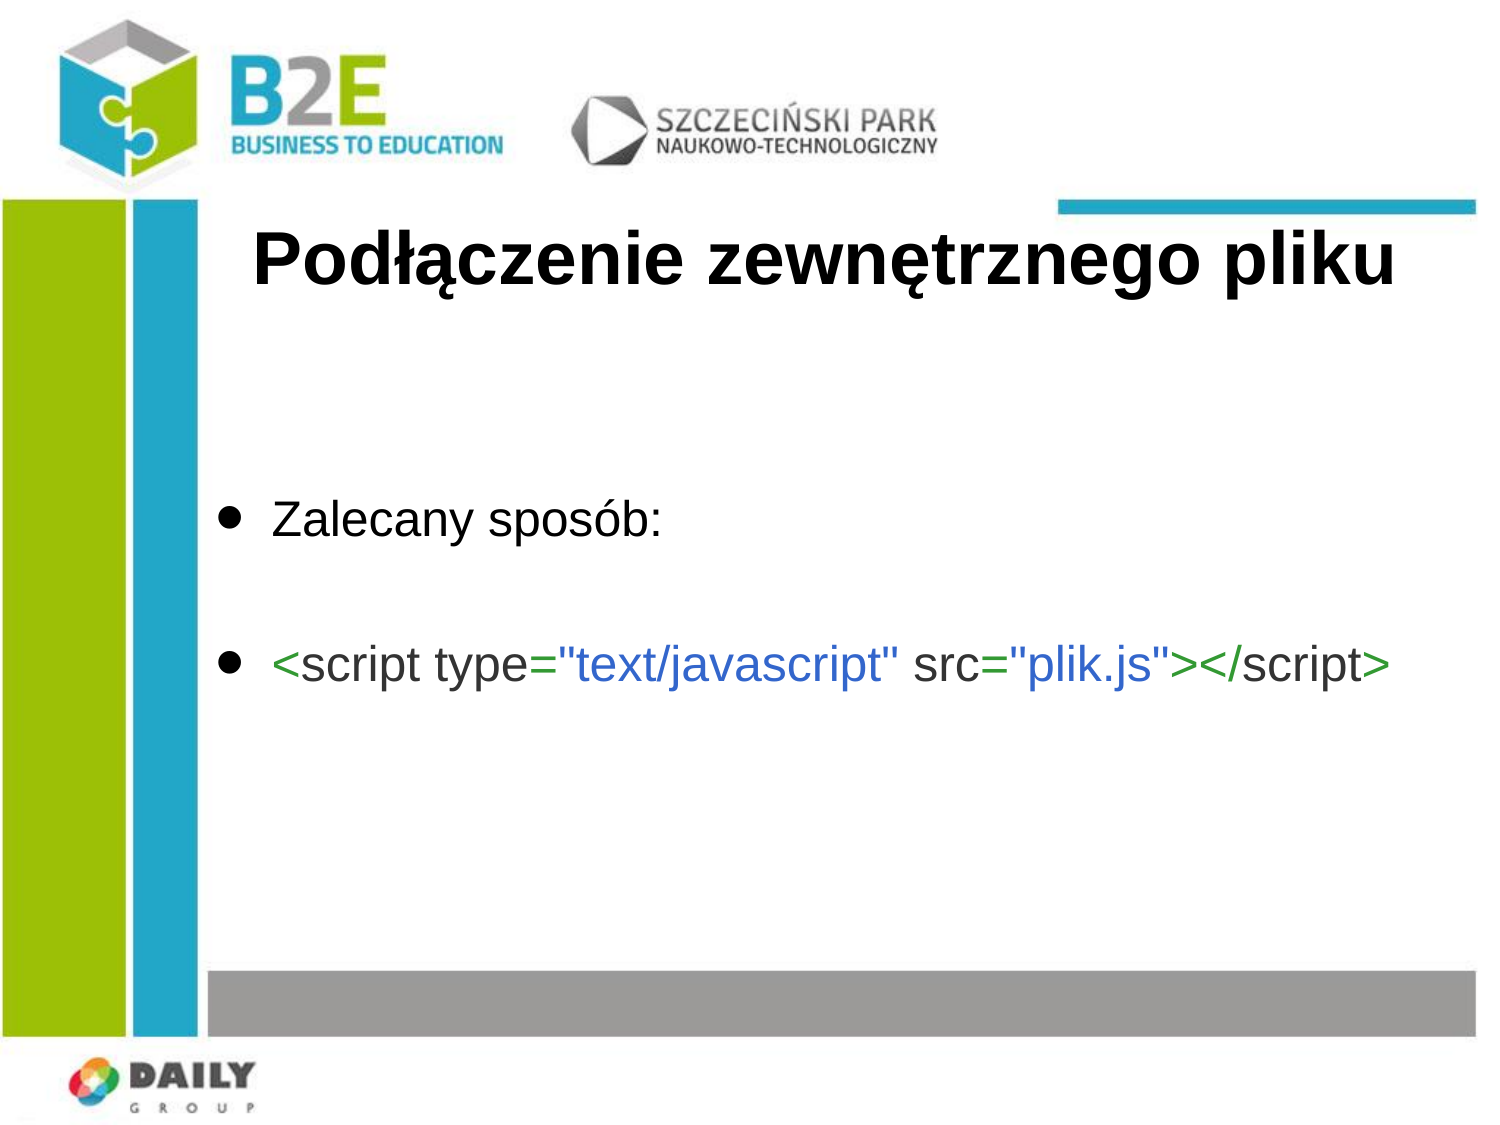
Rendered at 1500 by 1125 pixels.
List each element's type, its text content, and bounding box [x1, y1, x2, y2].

list Zalecany sposób: <script type="text/javascript" src="plik.js"></script> [200, 326, 1473, 966]
title Podłączenie zewnętrznego pliku [200, 218, 1473, 315]
picture [0, 0, 1500, 1125]
